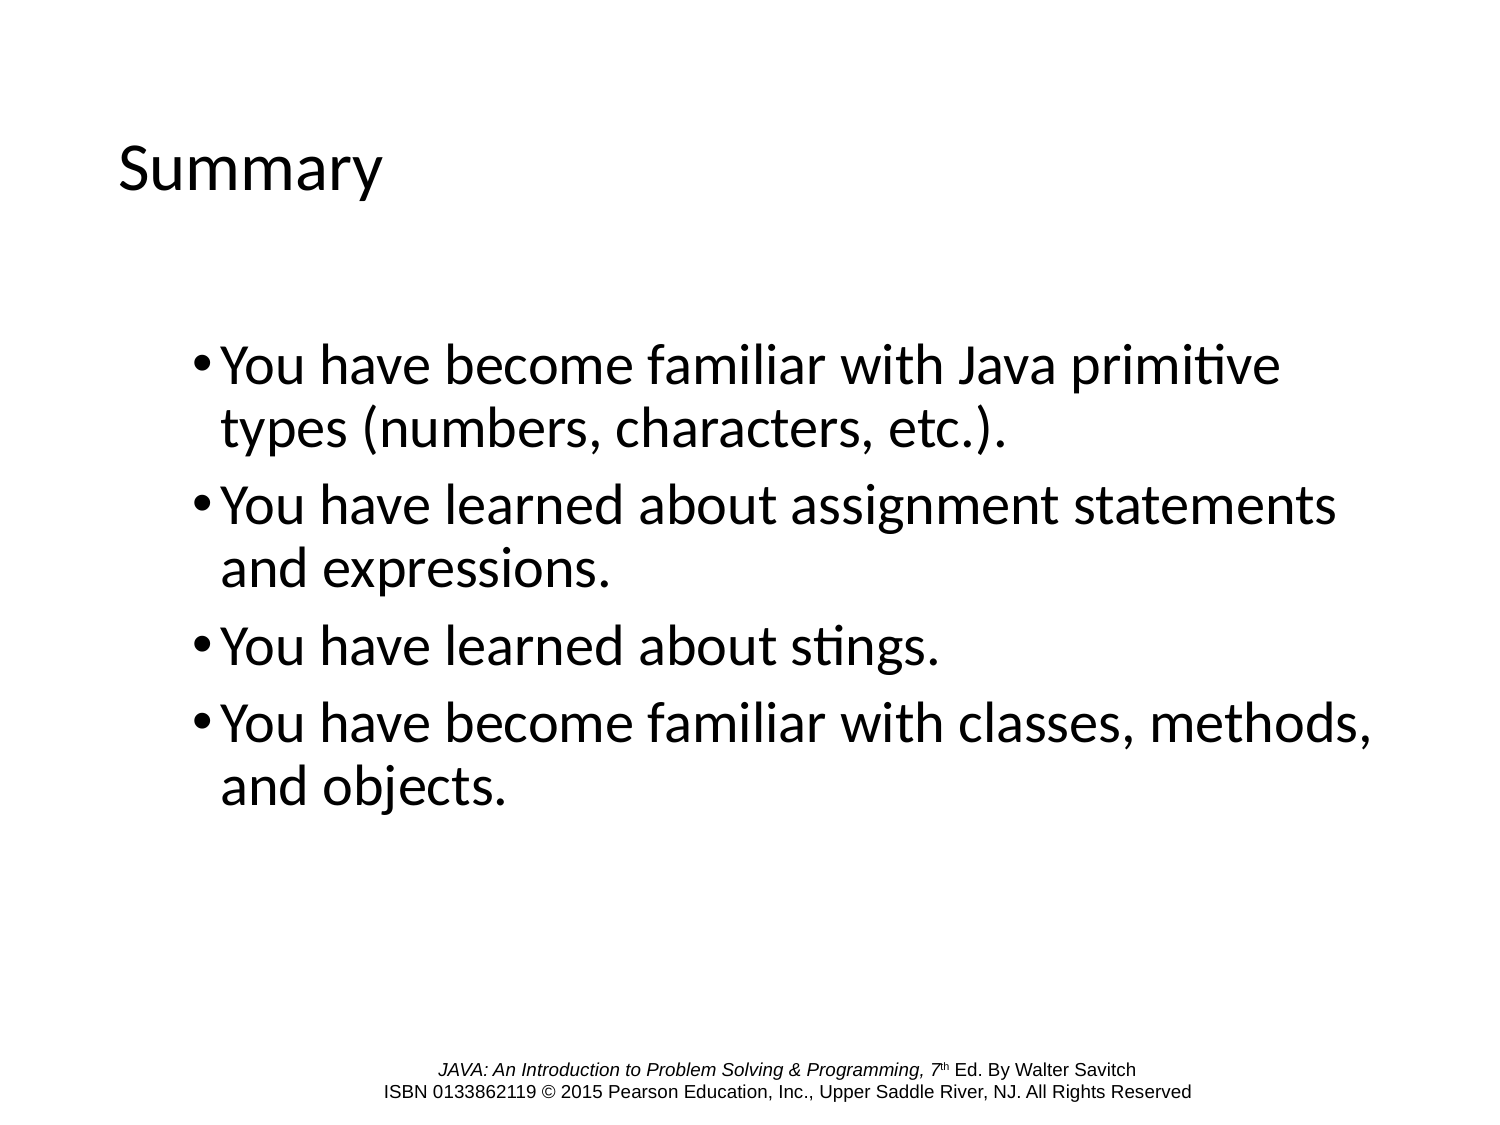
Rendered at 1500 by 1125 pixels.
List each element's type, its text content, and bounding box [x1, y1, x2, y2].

list You have become familiar with Java primitive types (numbers, characters, etc.). You have learned about assignment statements and expressions. You have learned about stings. You have become familiar with classes, methods, and objects. [177, 326, 1425, 1005]
title Summary [103, 59, 1397, 278]
